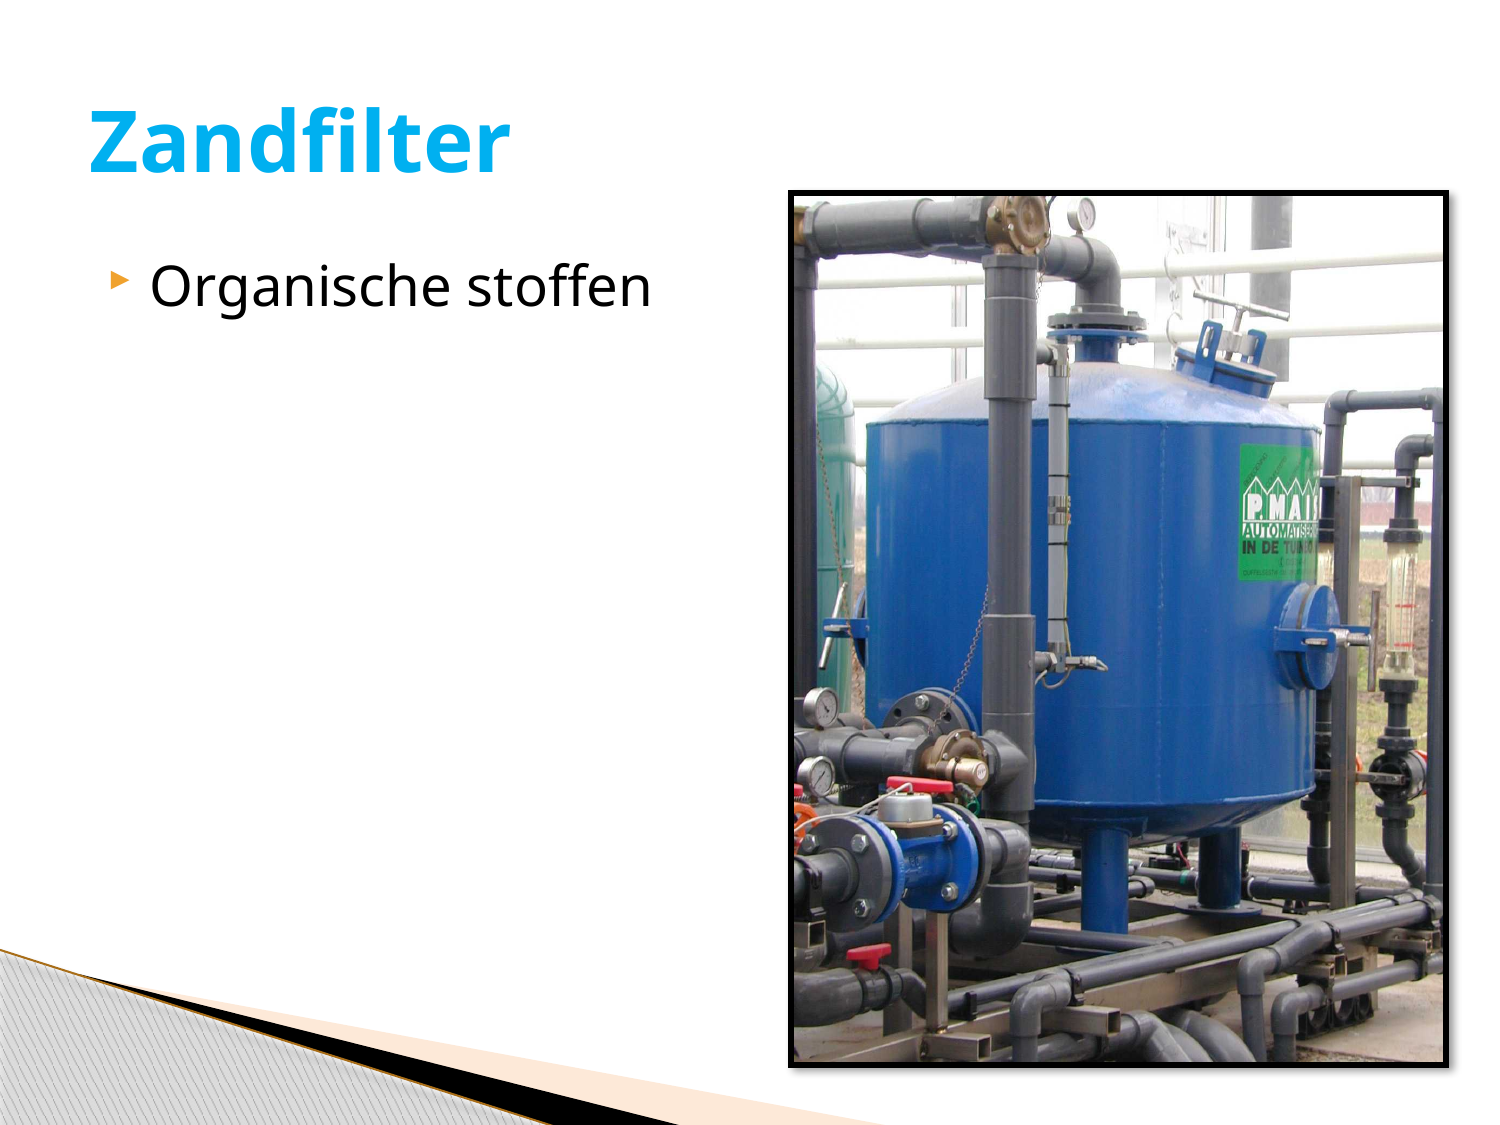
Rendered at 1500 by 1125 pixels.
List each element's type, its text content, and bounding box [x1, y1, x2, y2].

picture [793, 196, 1443, 1063]
title Zandfilter [75, 45, 1425, 233]
list Organische stoffen [75, 243, 786, 986]
